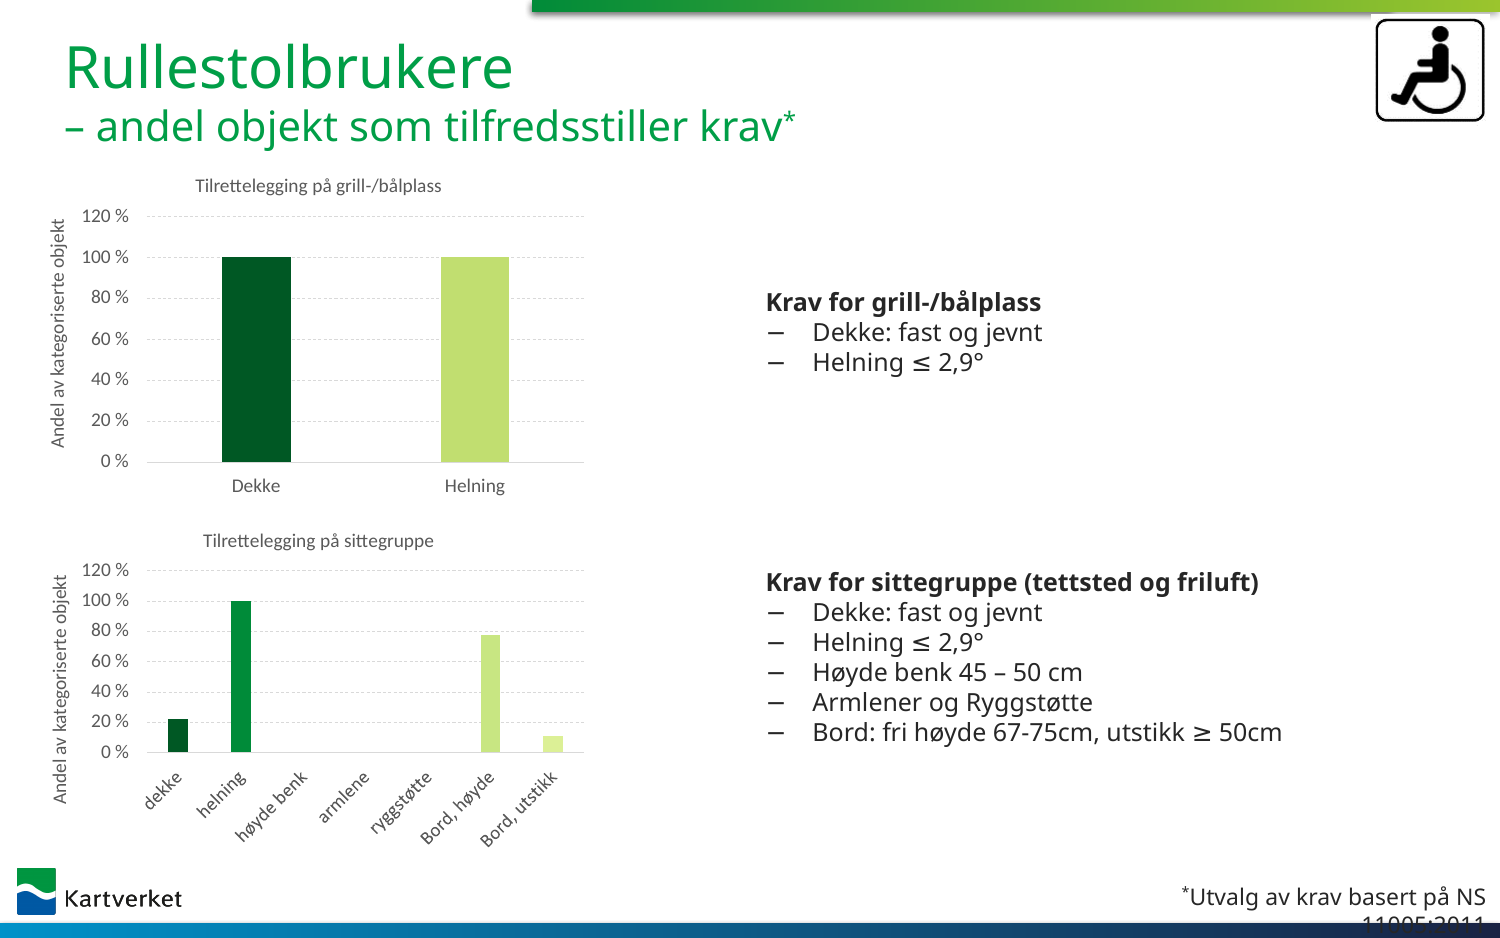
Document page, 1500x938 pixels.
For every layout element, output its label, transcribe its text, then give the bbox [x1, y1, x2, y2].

picture [41, 520, 596, 859]
text_box *Utvalg av krav basert på NS 11005:2011 [1068, 873, 1500, 938]
text_box Krav for sittegruppe (tettsted og friluft) Dekke: fast og jevnt Helning ≤ 2,9° Høyde benk 45 – 50 cm Armlener og Ryggstøtte Bord: fri høyde 67-75cm, utstikk ≥ 50cm [750, 559, 1500, 754]
picture [1371, 13, 1491, 127]
picture [41, 166, 596, 505]
text_box Krav for grill-/bålplass Dekke: fast og jevnt Helning ≤ 2,9° [750, 279, 1452, 384]
text_box Rullestolbrukere – andel objekt som tilfredsstiller krav* [49, 14, 1431, 158]
